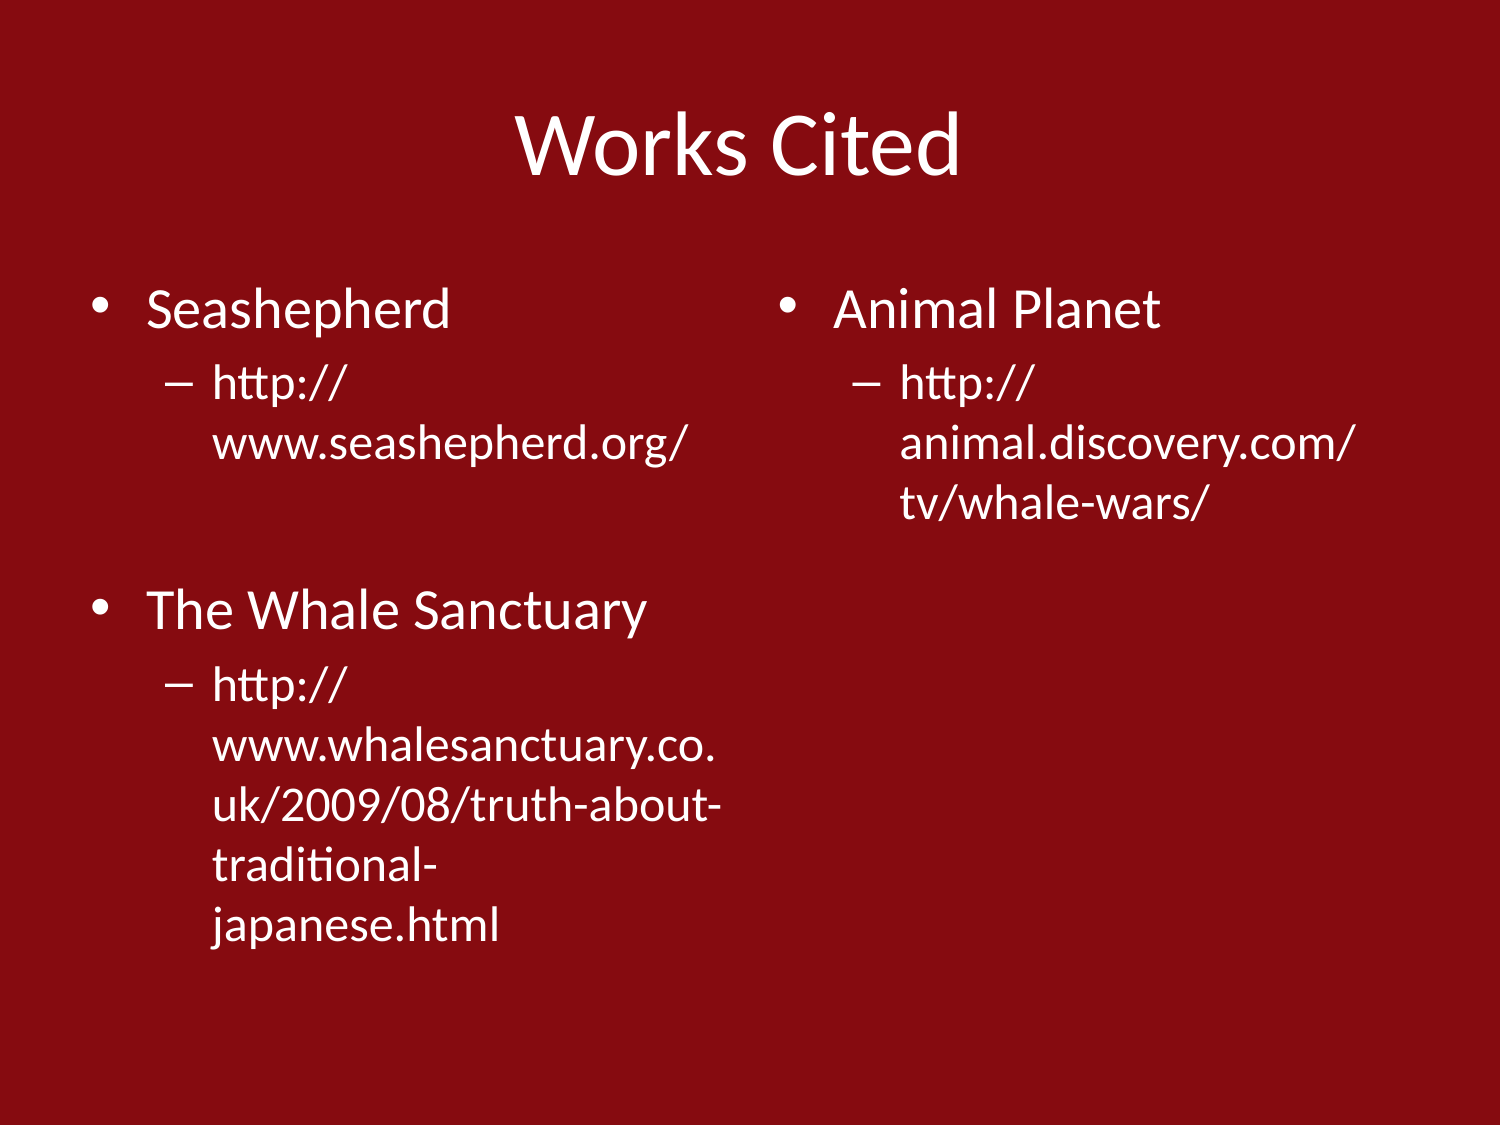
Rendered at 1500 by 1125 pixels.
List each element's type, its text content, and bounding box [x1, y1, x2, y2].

list Animal Planet http://animal.discovery.com/tv/whale-wars/ [762, 262, 1425, 1005]
list Seashepherd http://www.seashepherd.org/ The Whale Sanctuary http://www.whalesanctuary.co.uk/2009/08/truth-about-traditional-japanese.html [75, 262, 738, 1005]
title Works Cited [75, 45, 1425, 233]
